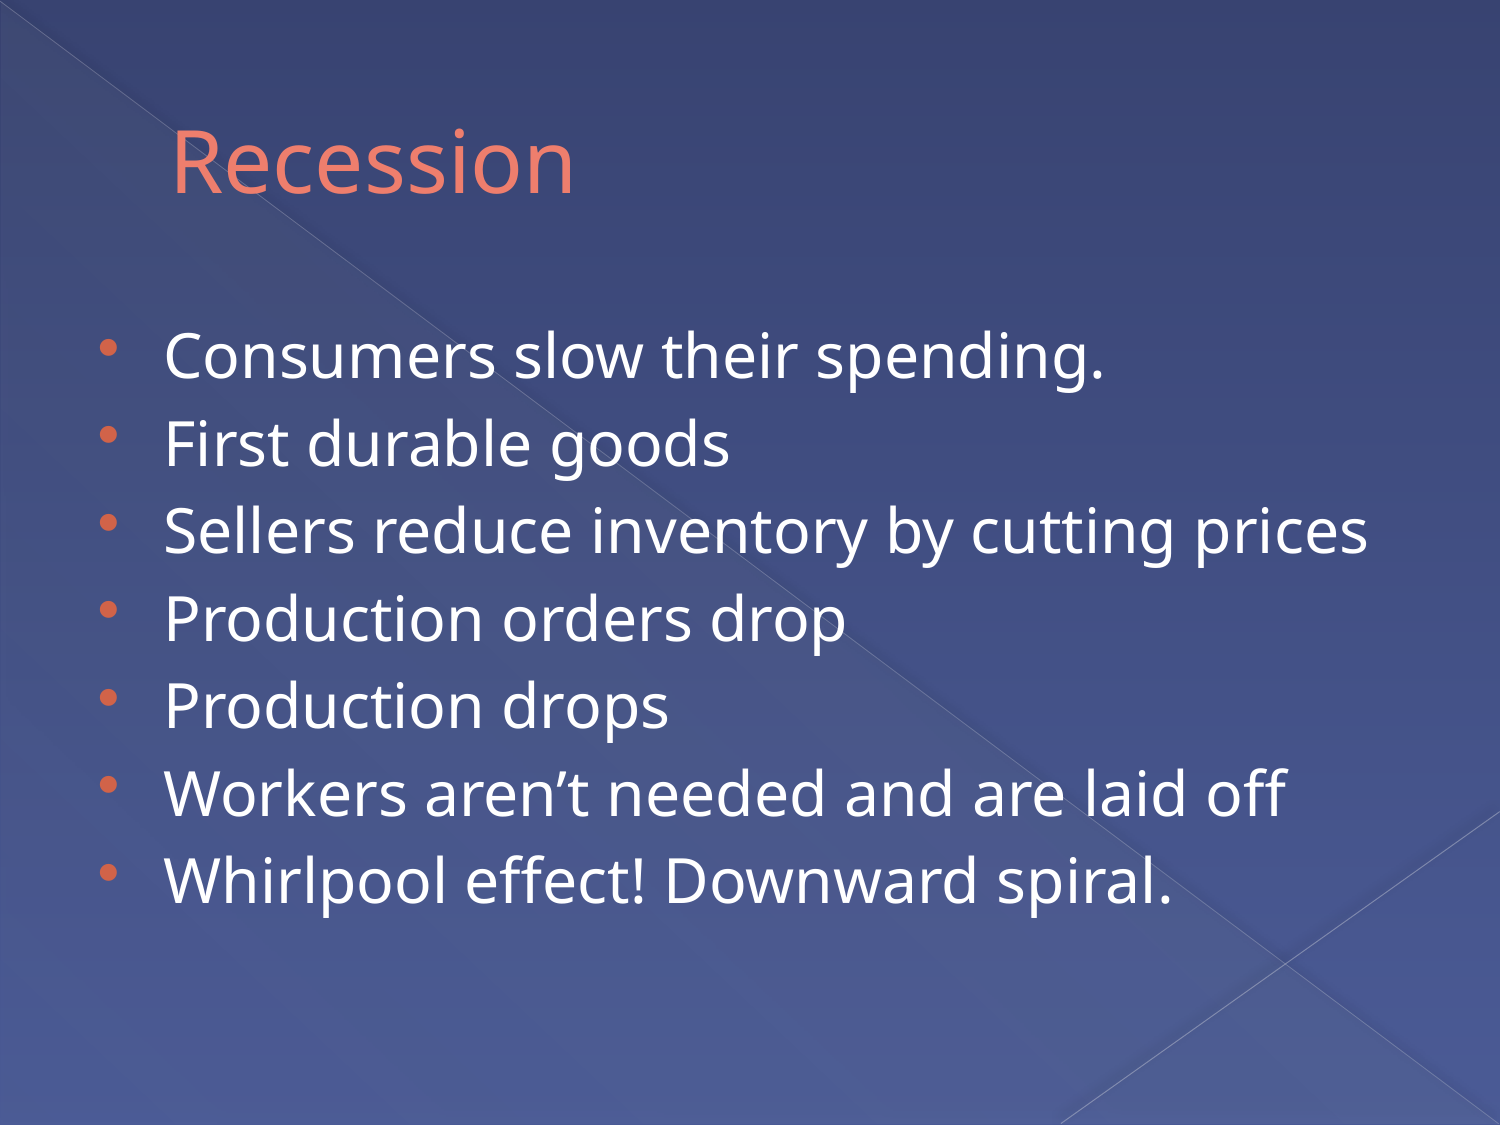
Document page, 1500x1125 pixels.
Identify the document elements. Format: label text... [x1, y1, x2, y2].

list Consumers slow their spending. First durable goods Sellers reduce inventory by cutting prices Production orders drop Production drops Workers aren’t needed and are laid off Whirlpool effect! Downward spiral. [75, 308, 1425, 1059]
title Recession [75, 43, 1425, 274]
